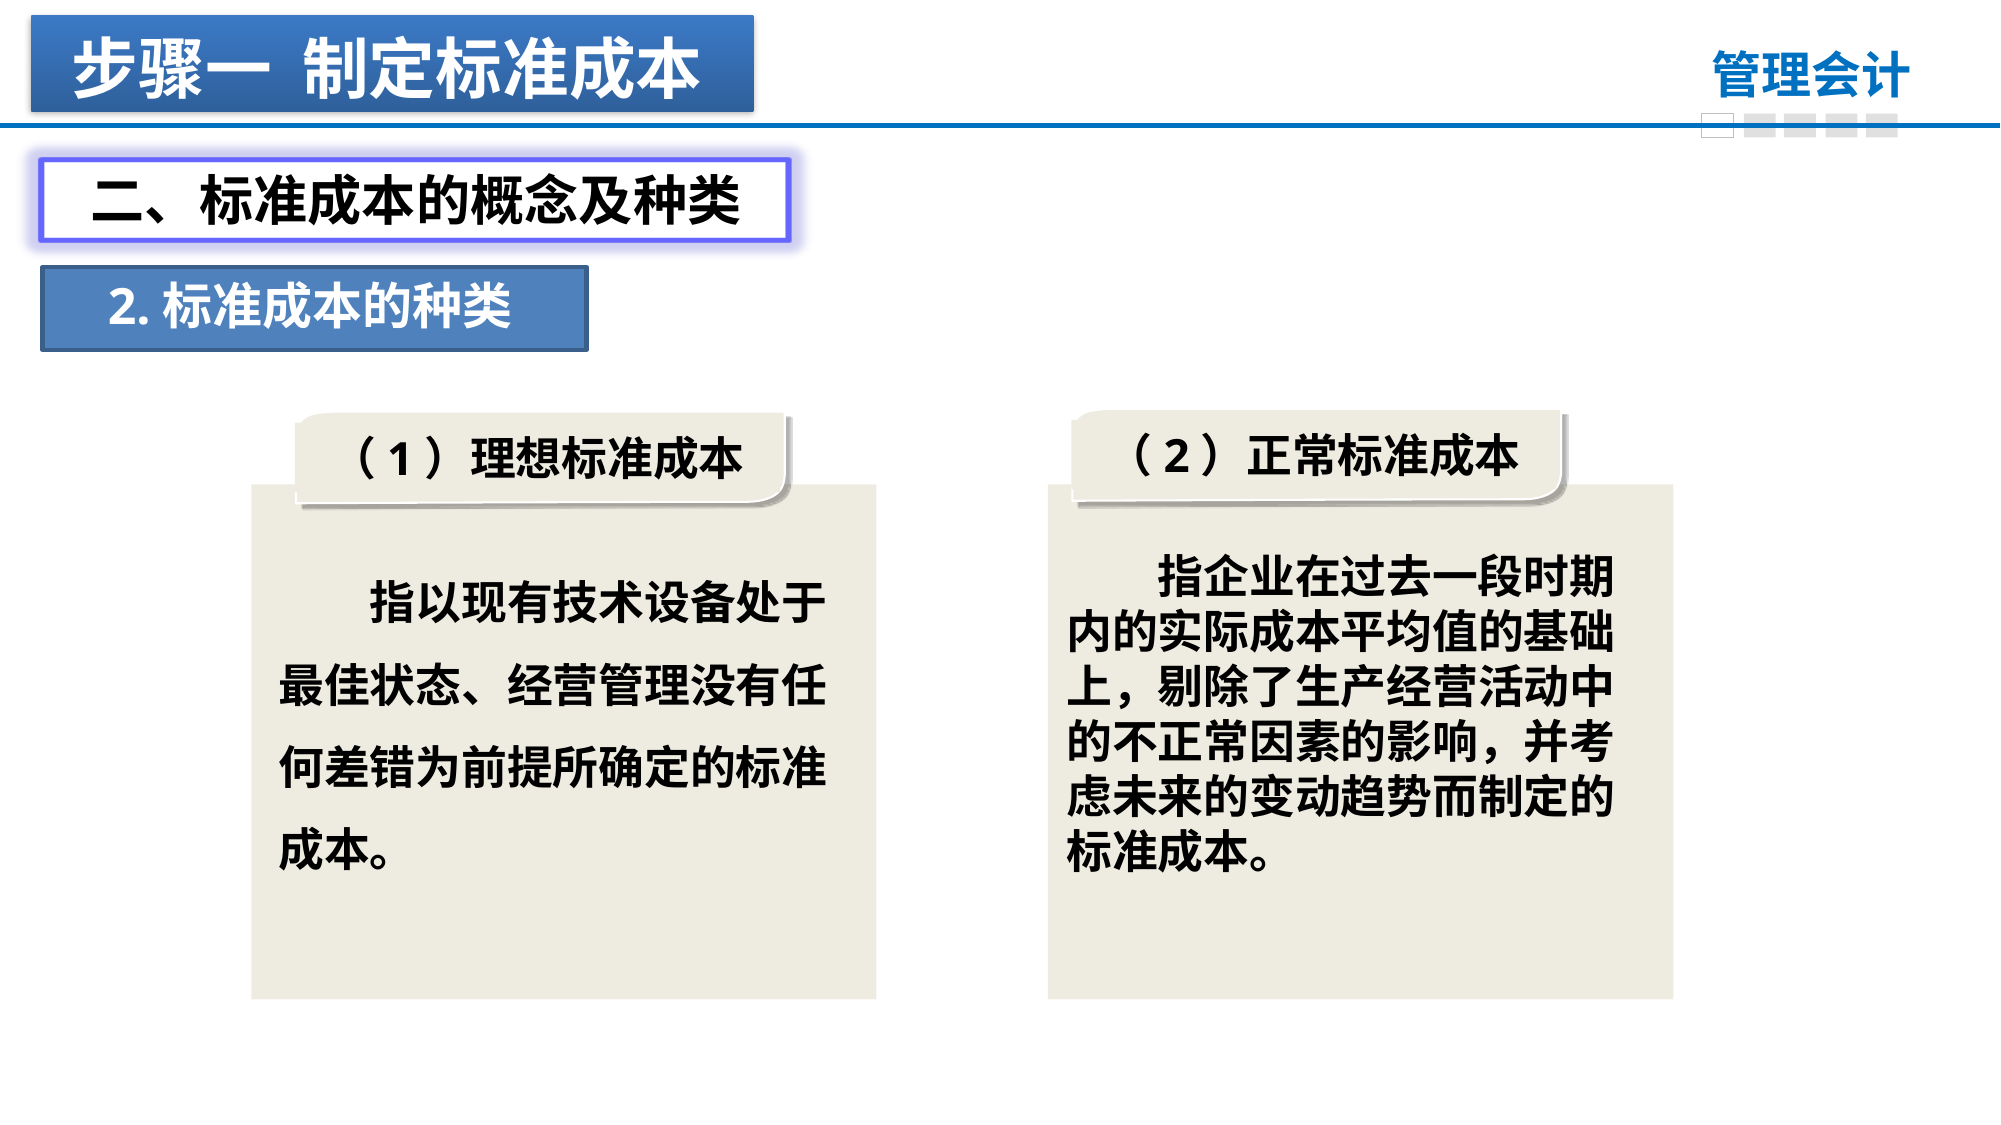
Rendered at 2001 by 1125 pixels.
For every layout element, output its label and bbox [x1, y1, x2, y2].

text_box [7, 132, 823, 268]
text_box [251, 411, 877, 1000]
text_box [31, 14, 754, 117]
text_box [1047, 408, 1674, 1000]
text_box [42, 276, 587, 351]
